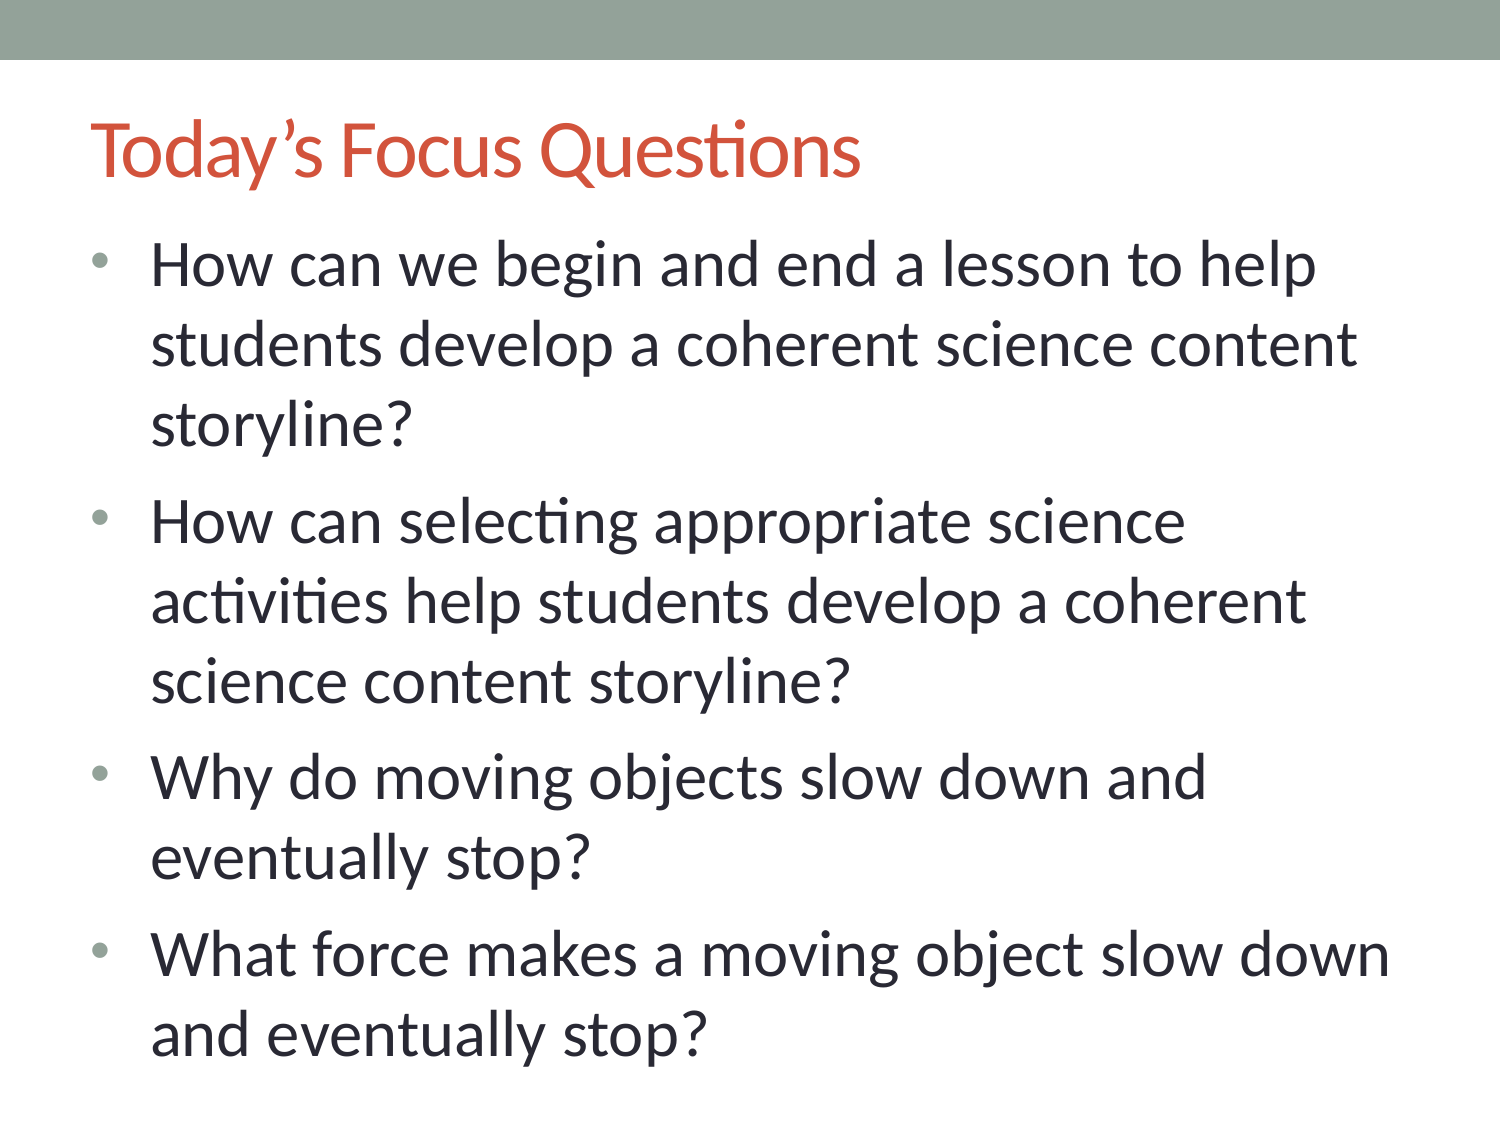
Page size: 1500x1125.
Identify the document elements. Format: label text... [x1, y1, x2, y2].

title Today’s Focus Questions [75, 50, 1425, 212]
list How can we begin and end a lesson to help students develop a coherent science content storyline? How can selecting appropriate science activities help students develop a coherent science content storyline? Why do moving objects slow down and eventually stop? What force makes a moving object slow down and eventually stop? [75, 212, 1450, 1088]
